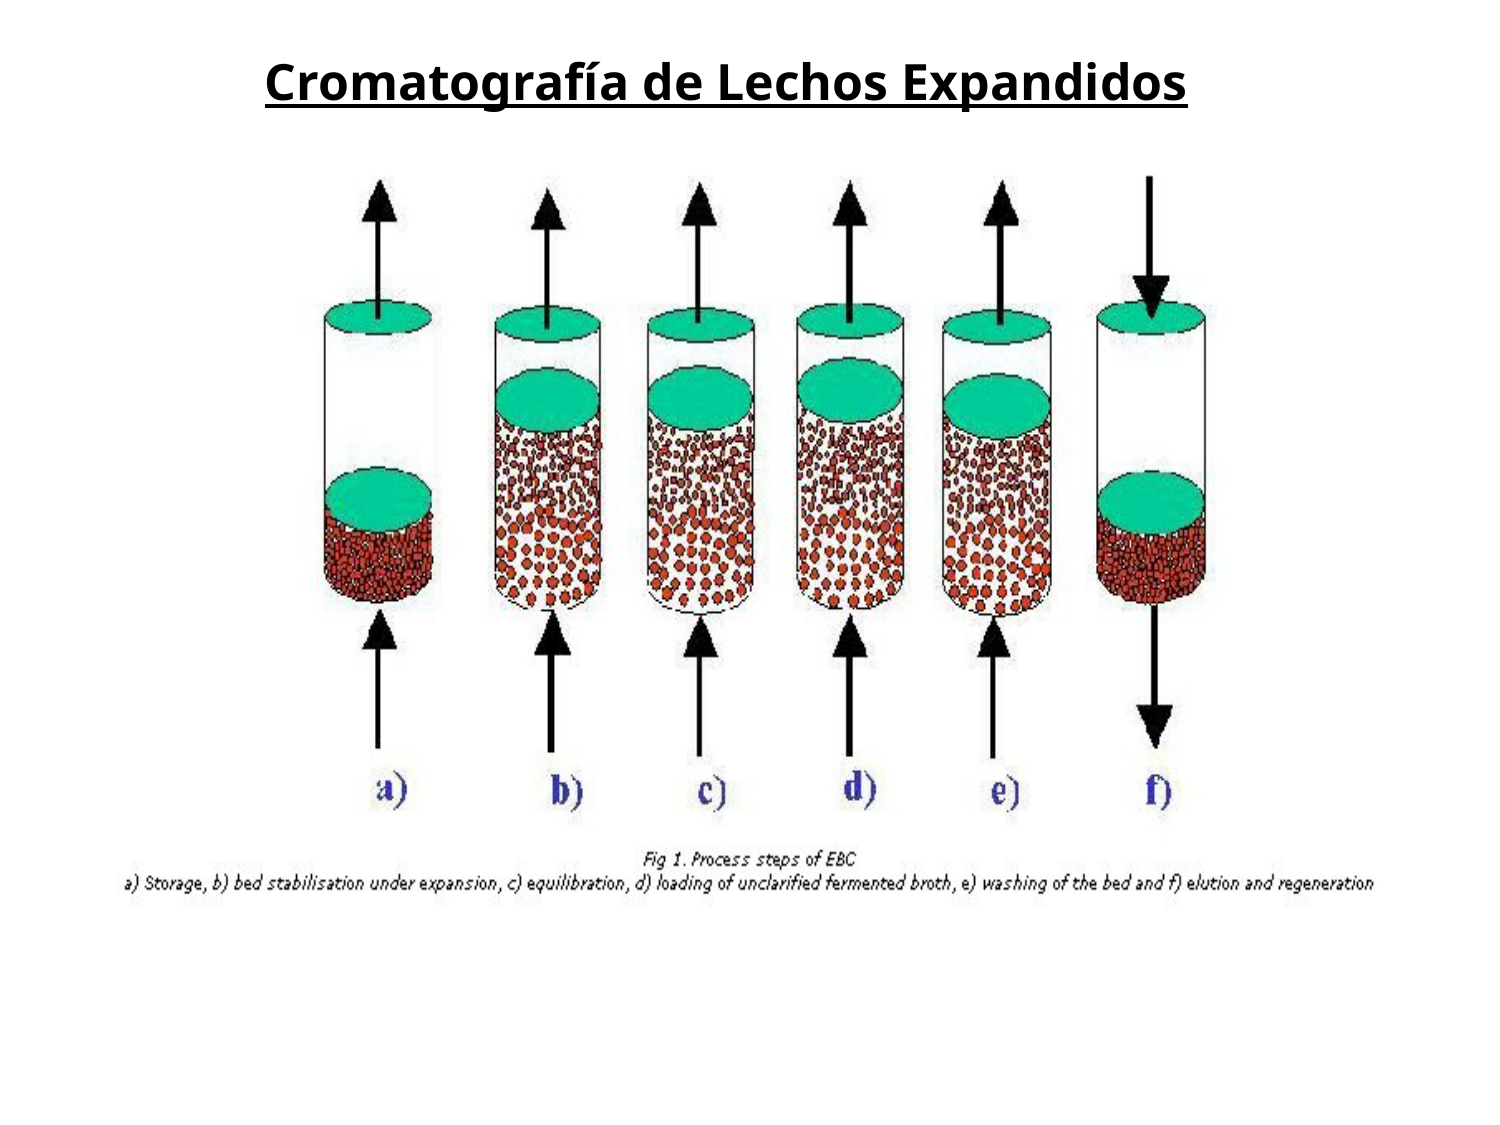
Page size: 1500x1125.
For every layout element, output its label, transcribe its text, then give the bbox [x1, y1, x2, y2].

picture [64, 113, 1415, 927]
title Cromatografía de Lechos Expandidos [100, 0, 1376, 111]
